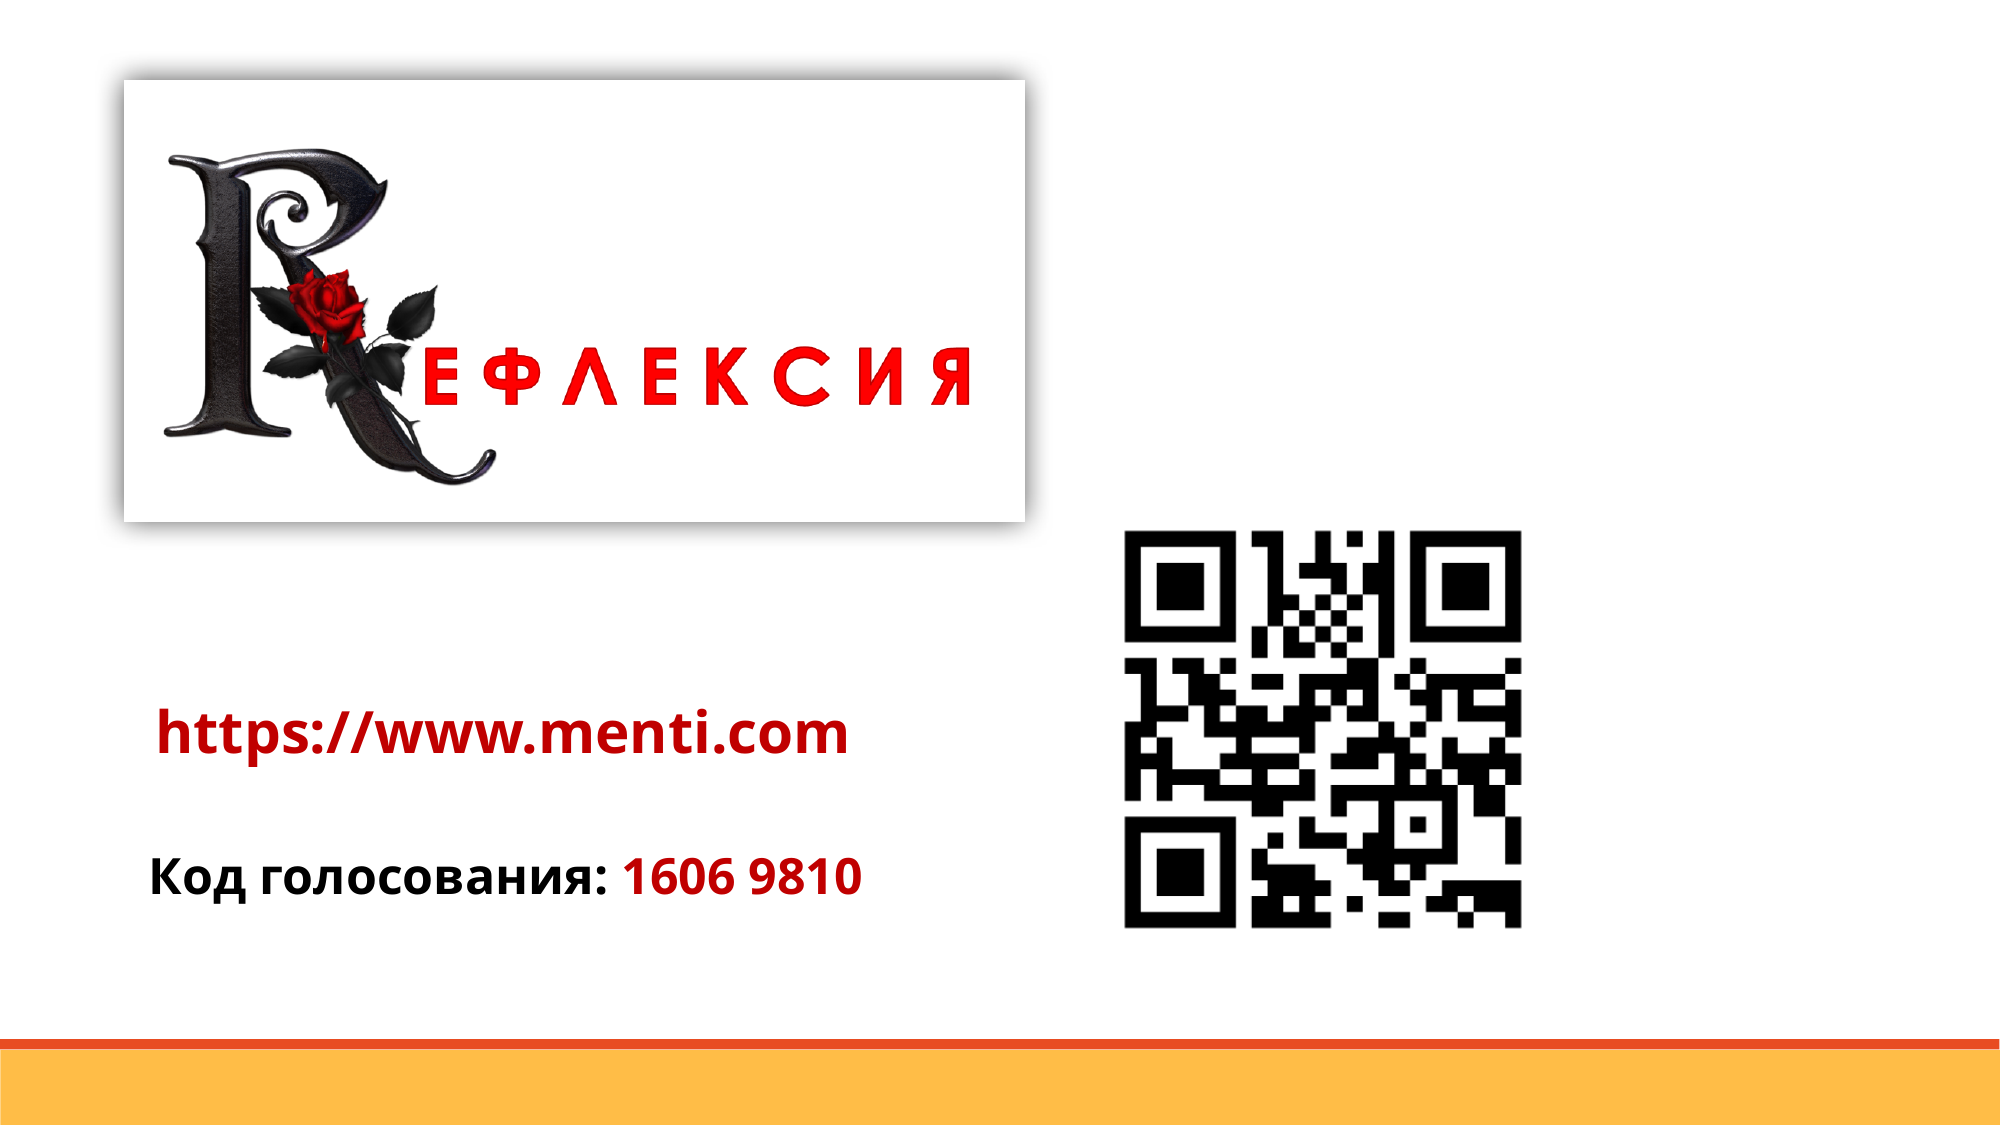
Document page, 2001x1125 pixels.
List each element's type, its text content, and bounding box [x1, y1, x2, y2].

text_box Код голосования: 1606 9810 [133, 837, 878, 912]
text_box https://www.menti.com [140, 687, 1025, 773]
picture [124, 79, 1025, 523]
picture [1116, 521, 1529, 940]
